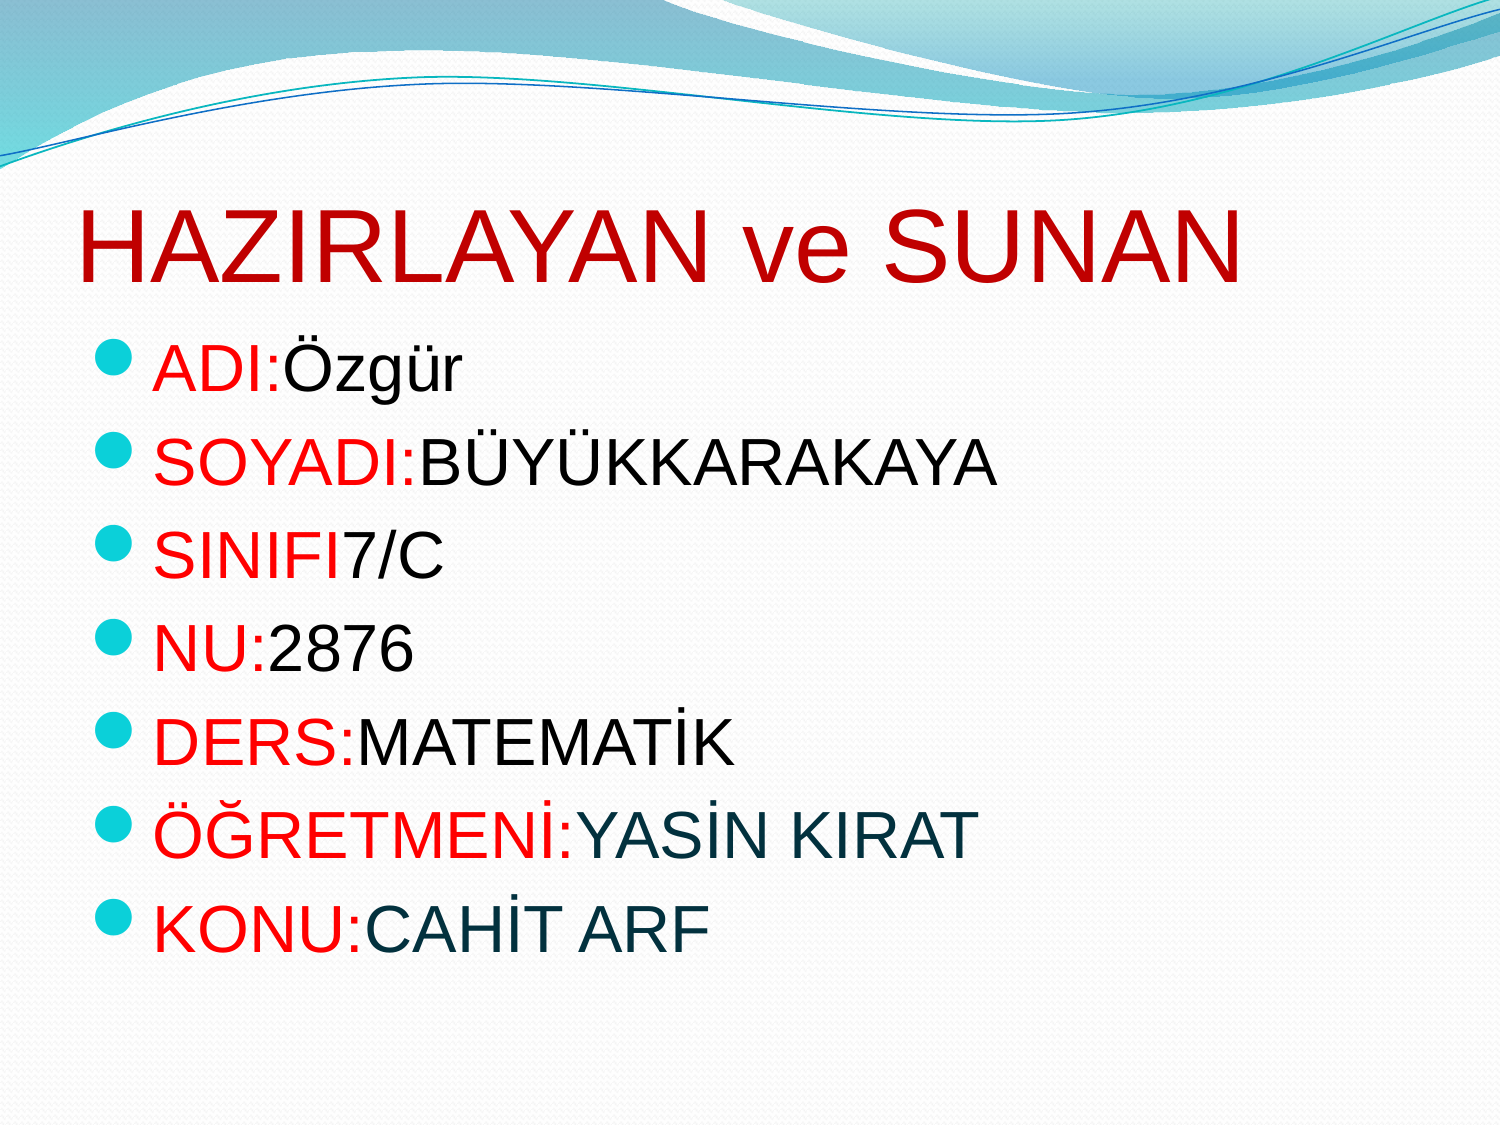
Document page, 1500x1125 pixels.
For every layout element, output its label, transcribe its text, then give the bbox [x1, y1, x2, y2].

list ADI:Özgür SOYADI:BÜYÜKKARAKAYA SINIFI7/C NU:2876 DERS:MATEMATİK ÖĞRETMENİ:YASİN KIRAT KONU:CAHİT ARF [75, 317, 1425, 1038]
title HAZIRLAYAN ve SUNAN [75, 115, 1425, 303]
